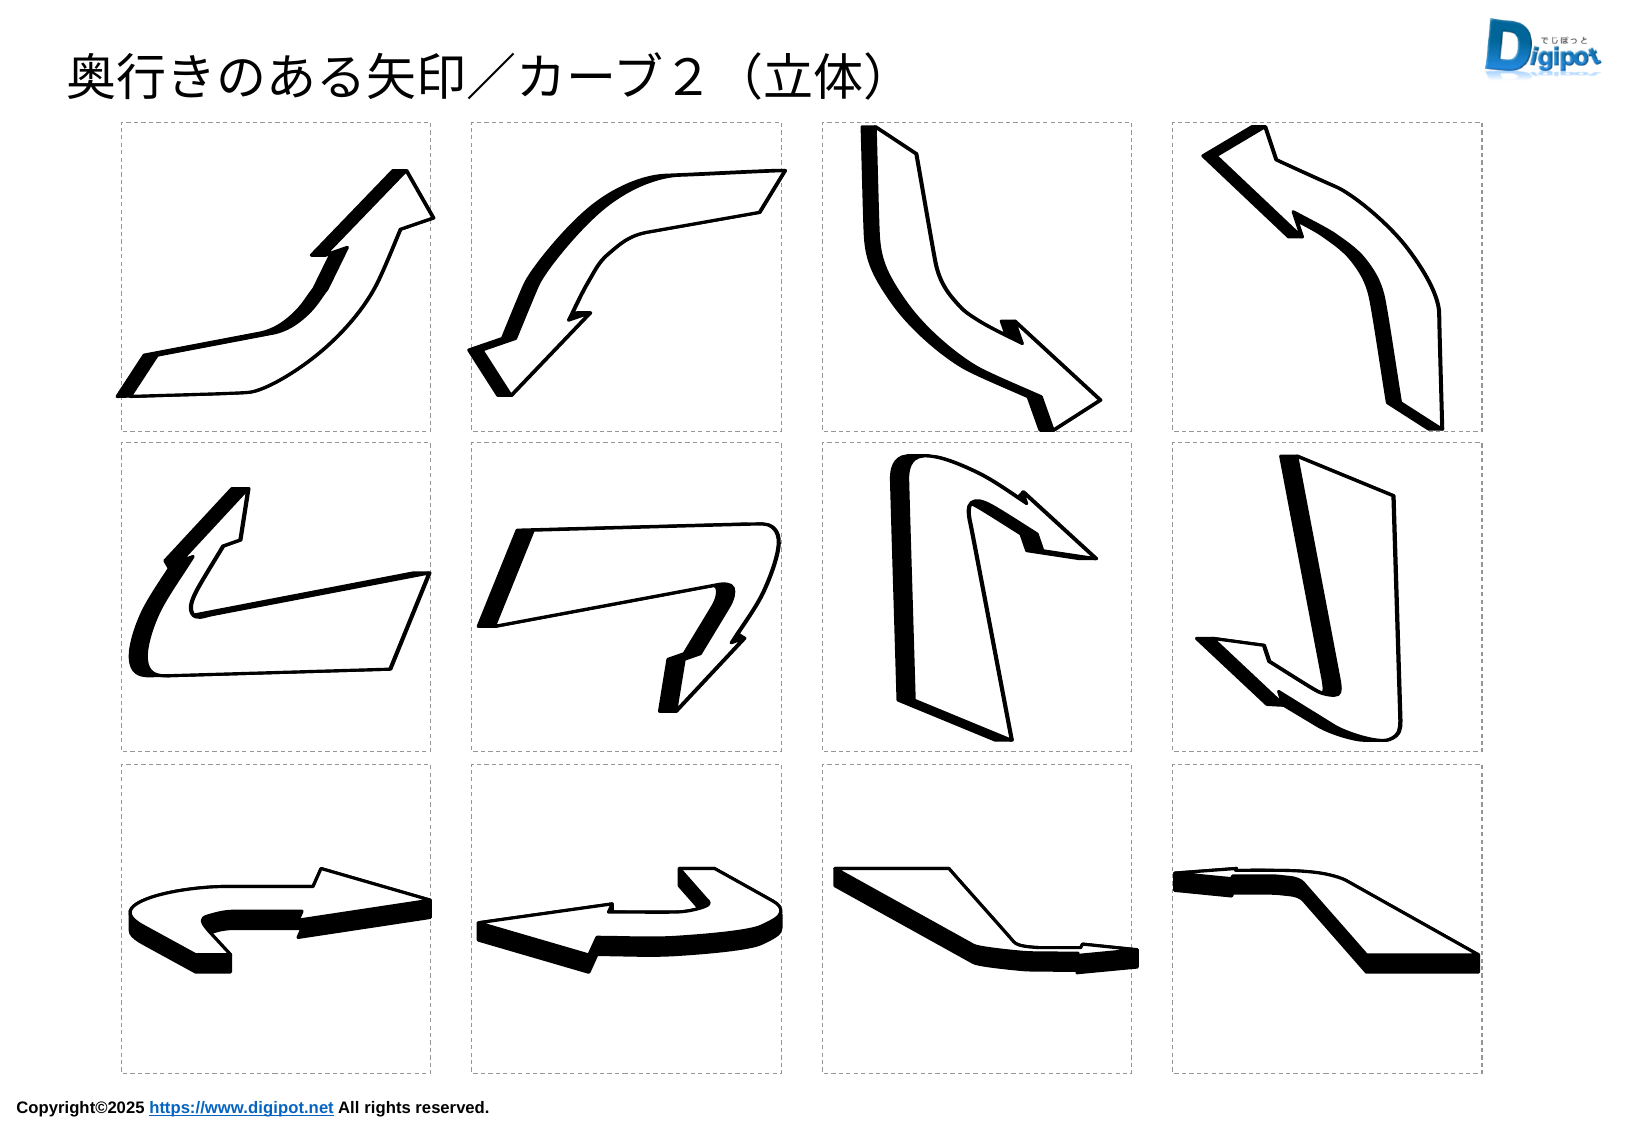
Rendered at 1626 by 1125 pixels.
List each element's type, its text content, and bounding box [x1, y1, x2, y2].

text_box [130, 868, 431, 973]
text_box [478, 523, 780, 712]
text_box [468, 170, 786, 396]
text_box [1196, 456, 1401, 741]
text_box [130, 488, 430, 676]
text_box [834, 868, 1138, 973]
text_box 奥行きのある矢印／カーブ２（立体） [51, 38, 928, 113]
picture [1485, 18, 1602, 82]
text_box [891, 455, 1097, 741]
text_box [478, 868, 782, 973]
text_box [1202, 126, 1443, 430]
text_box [117, 170, 434, 397]
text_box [1174, 868, 1479, 973]
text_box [862, 126, 1101, 431]
